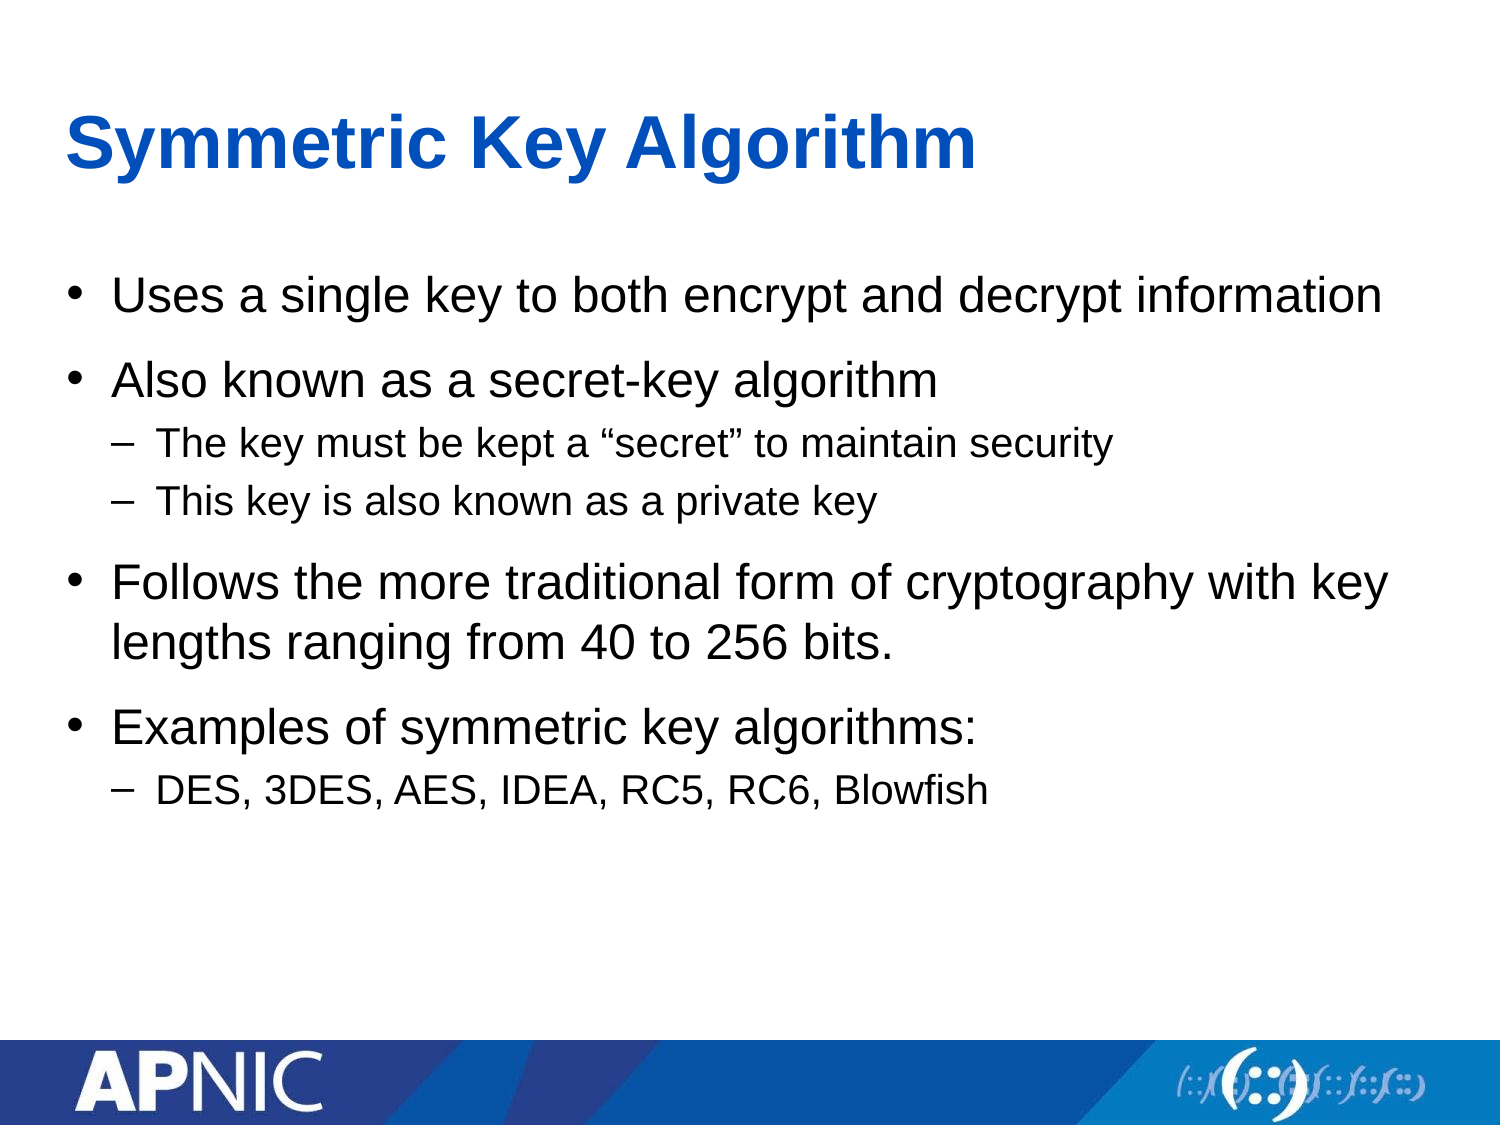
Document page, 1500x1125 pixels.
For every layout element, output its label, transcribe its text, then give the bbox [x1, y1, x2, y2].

picture [0, 1040, 1500, 1125]
title Symmetric Key Algorithm [64, 45, 1436, 233]
list Uses a single key to both encrypt and decrypt information Also known as a secret-key algorithm The key must be kept a “secret” to maintain security This key is also known as a private key Follows the more traditional form of cryptography with key lengths ranging from 40 to 256 bits. Examples of symmetric key algorithms: DES, 3DES, AES, IDEA, RC5, RC6, Blowfish [66, 262, 1437, 1012]
